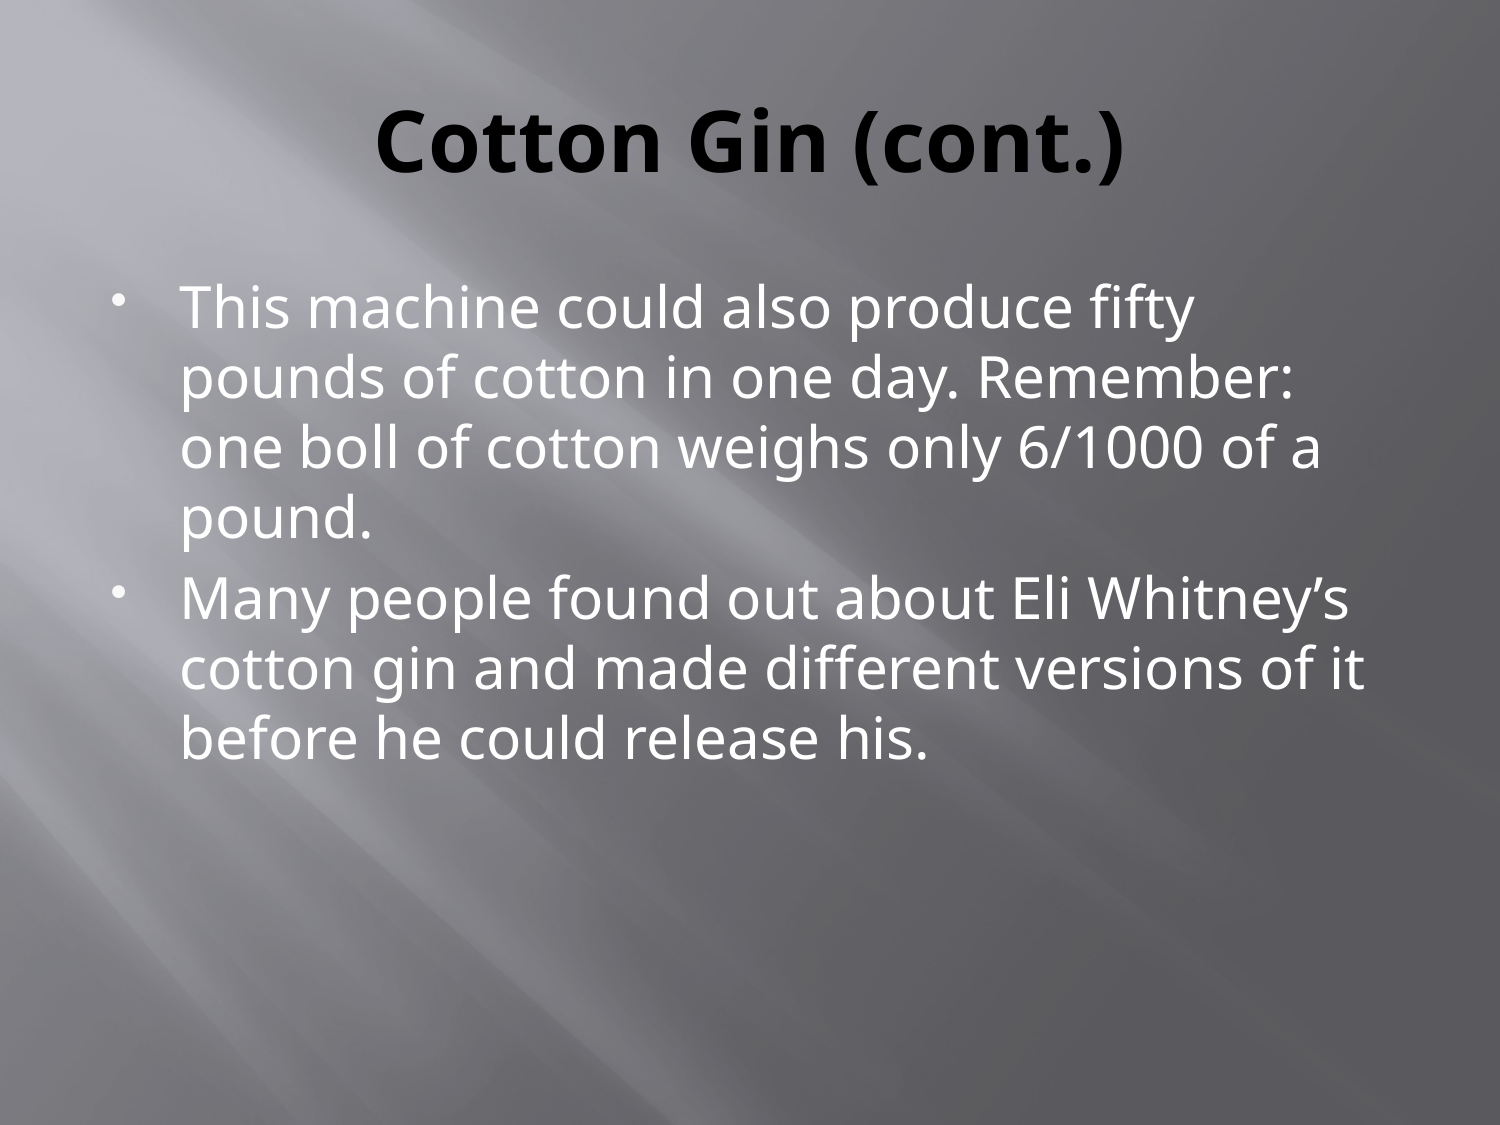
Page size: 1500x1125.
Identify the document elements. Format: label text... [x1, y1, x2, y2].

list This machine could also produce fifty pounds of cotton in one day. Remember: one boll of cotton weighs only 6/1000 of a pound. Many people found out about Eli Whitney’s cotton gin and made different versions of it before he could release his. [75, 262, 1425, 1035]
title Cotton Gin (cont.) [75, 45, 1425, 233]
